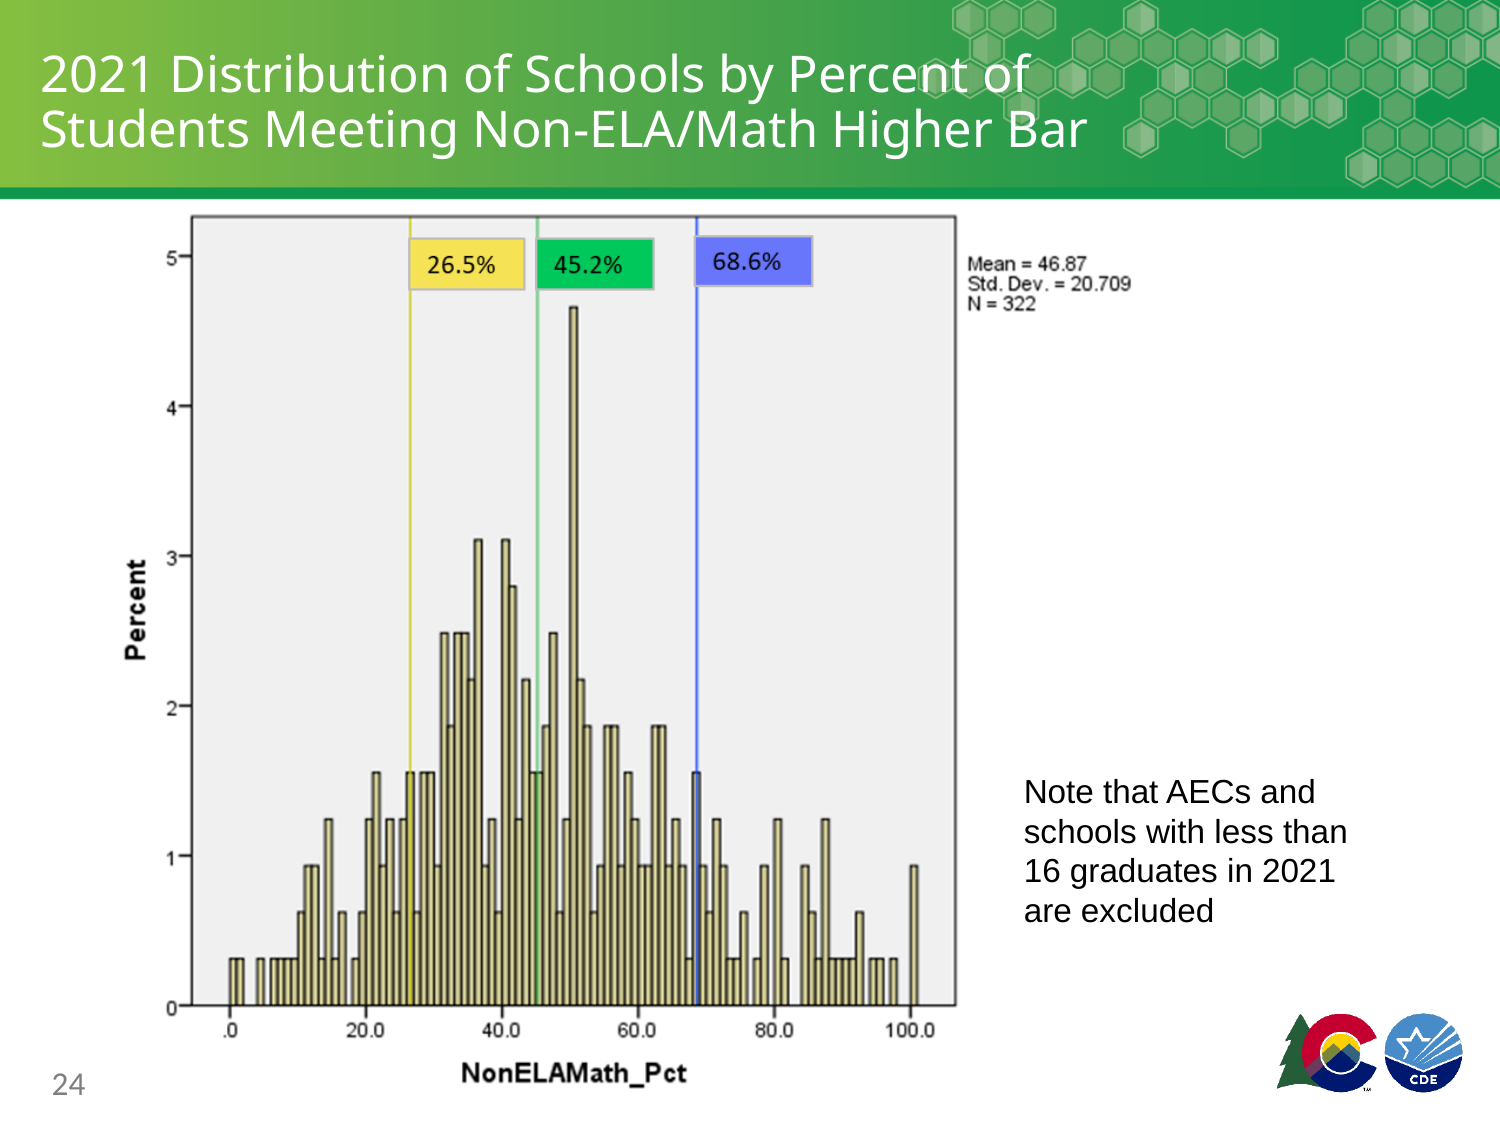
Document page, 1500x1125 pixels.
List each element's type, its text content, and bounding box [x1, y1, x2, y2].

picture [1275, 1012, 1463, 1093]
title 2021 Distribution of Schools by Percent of Students Meeting Non-ELA/Math Higher Bar [40, 41, 1115, 166]
slide_number 24 [36, 1054, 87, 1115]
picture [0, 0, 1500, 200]
text_box Note that AECs and schools with less than 16 graduates in 2021 are excluded [1252, 762, 1380, 937]
picture [92, 204, 1247, 1115]
